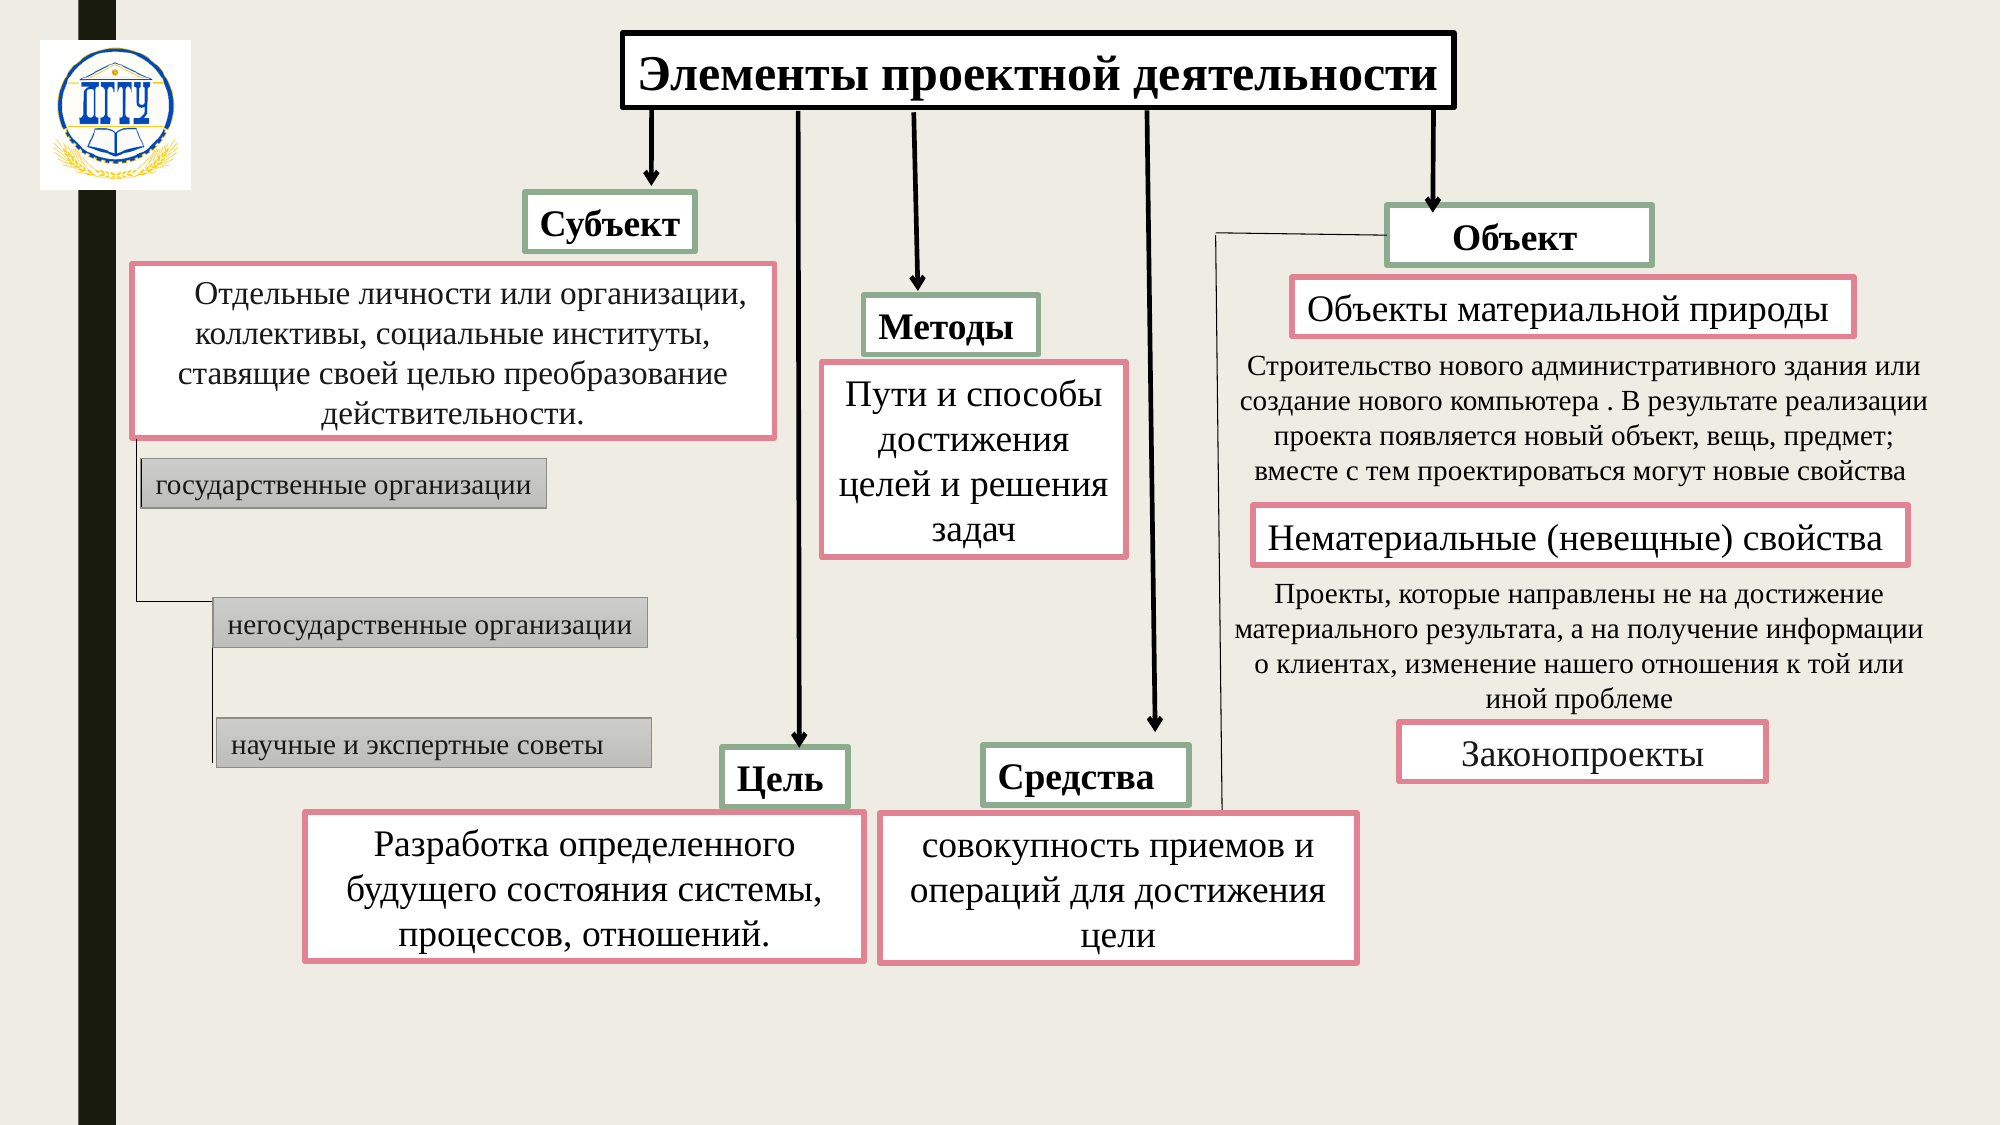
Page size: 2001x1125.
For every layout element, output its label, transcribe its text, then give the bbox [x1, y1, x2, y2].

text_box Элементы проектной деятельности [620, 30, 1457, 110]
text_box государственные организации [140, 458, 547, 509]
text_box Проекты, которые направлены не на достижение материального результата, а на получение информации о клиентах, изменение нашего отношения к той или иной проблеме [1215, 566, 1944, 722]
text_box научные и экспертные советы [216, 717, 652, 768]
text_box Субъект [522, 189, 698, 254]
text_box Методы [861, 292, 1041, 357]
text_box совокупность приемов и операций для достижения цели [877, 810, 1360, 966]
text_box Строительство нового административного здания или создание нового компьютера . В результате реализации проекта появляется новый объект, вещь, предмет; вместе с тем проектироваться могут новые свойства [1216, 339, 1953, 494]
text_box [826, 199, 1006, 204]
text_box Разработка определенного будущего состояния системы, процессов, отношений. [302, 809, 867, 964]
text_box Объект [1384, 202, 1655, 268]
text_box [918, 531, 1519, 539]
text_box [840, 417, 1462, 426]
text_box Отдельные личности или организации, коллективы, социальные институты, ставящие своей целью преобразование действительности. [129, 261, 777, 441]
picture [40, 40, 191, 190]
text_box Нематериальные (невещные) свойства [1250, 502, 1911, 566]
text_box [1215, 232, 1387, 236]
text_box Средства [980, 742, 1192, 808]
text_box Цель [719, 744, 851, 809]
text_box Пути и способы достижения целей и решения задач [819, 359, 1129, 560]
text_box Законопроекты [1396, 719, 1769, 784]
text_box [12, 562, 337, 640]
text_box Объекты материальной природы [1289, 274, 1857, 339]
text_box негосударственные организации [212, 597, 648, 648]
